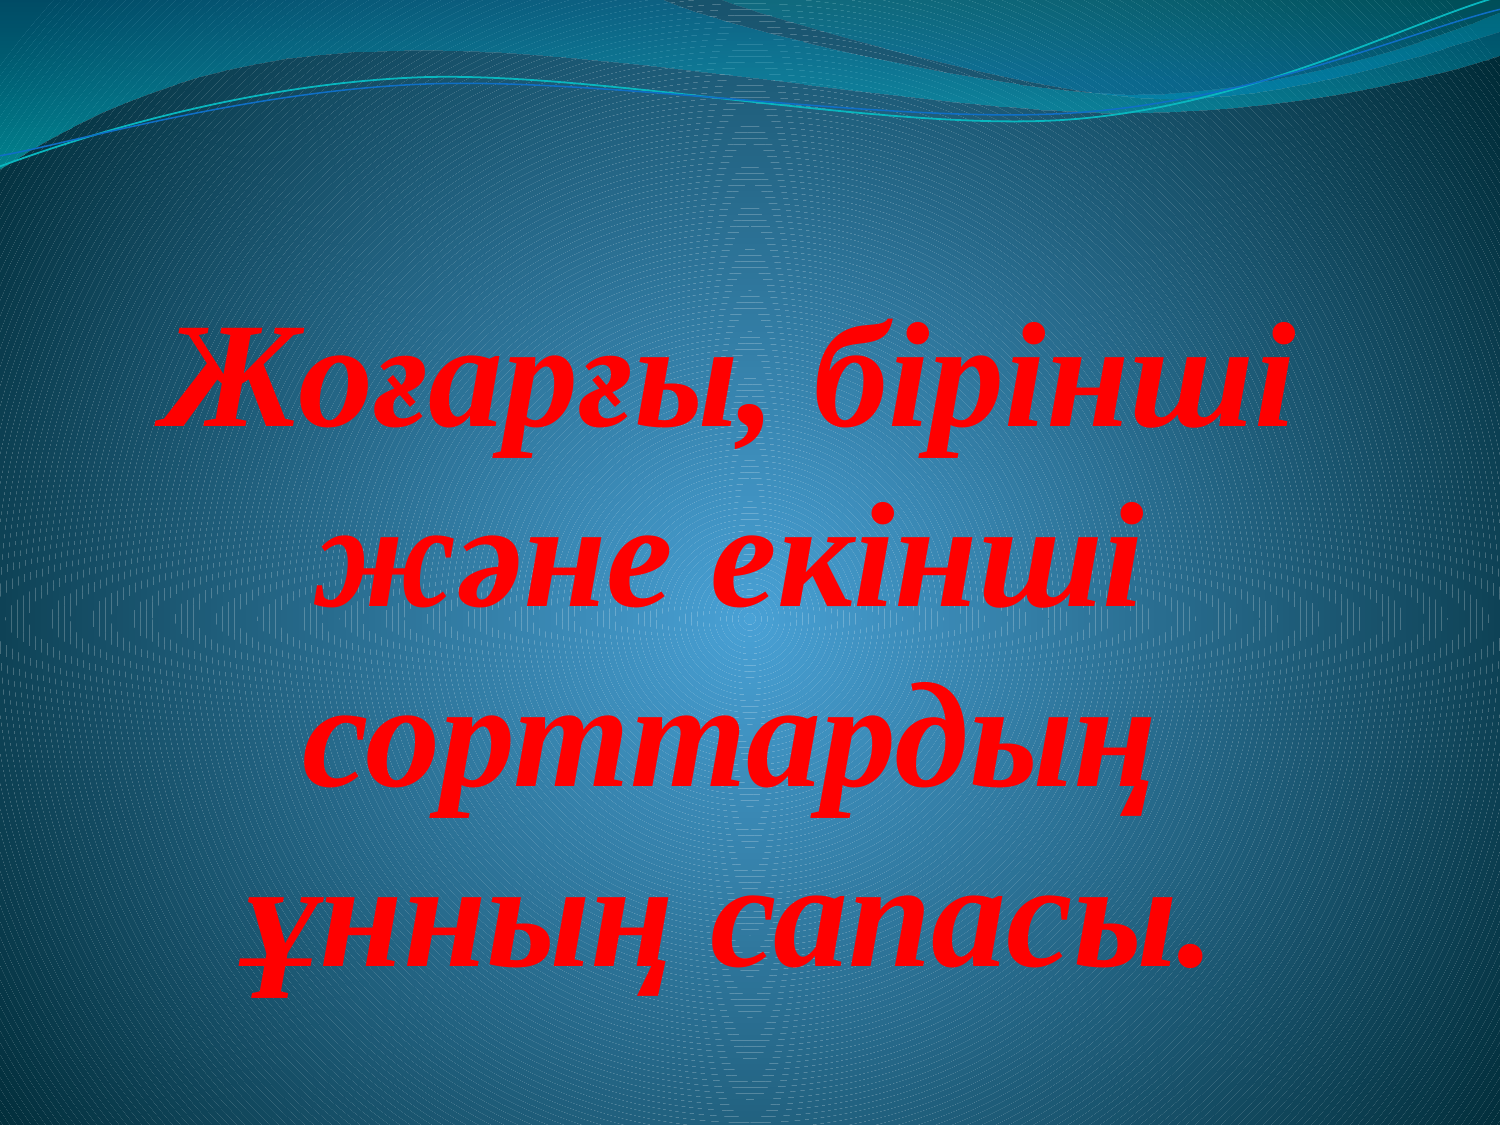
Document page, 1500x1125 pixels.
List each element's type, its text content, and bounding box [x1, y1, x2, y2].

title Жоғарғы, бiрiншi және екiншi сорттардың ұнның сапасы. [87, 93, 1376, 997]
